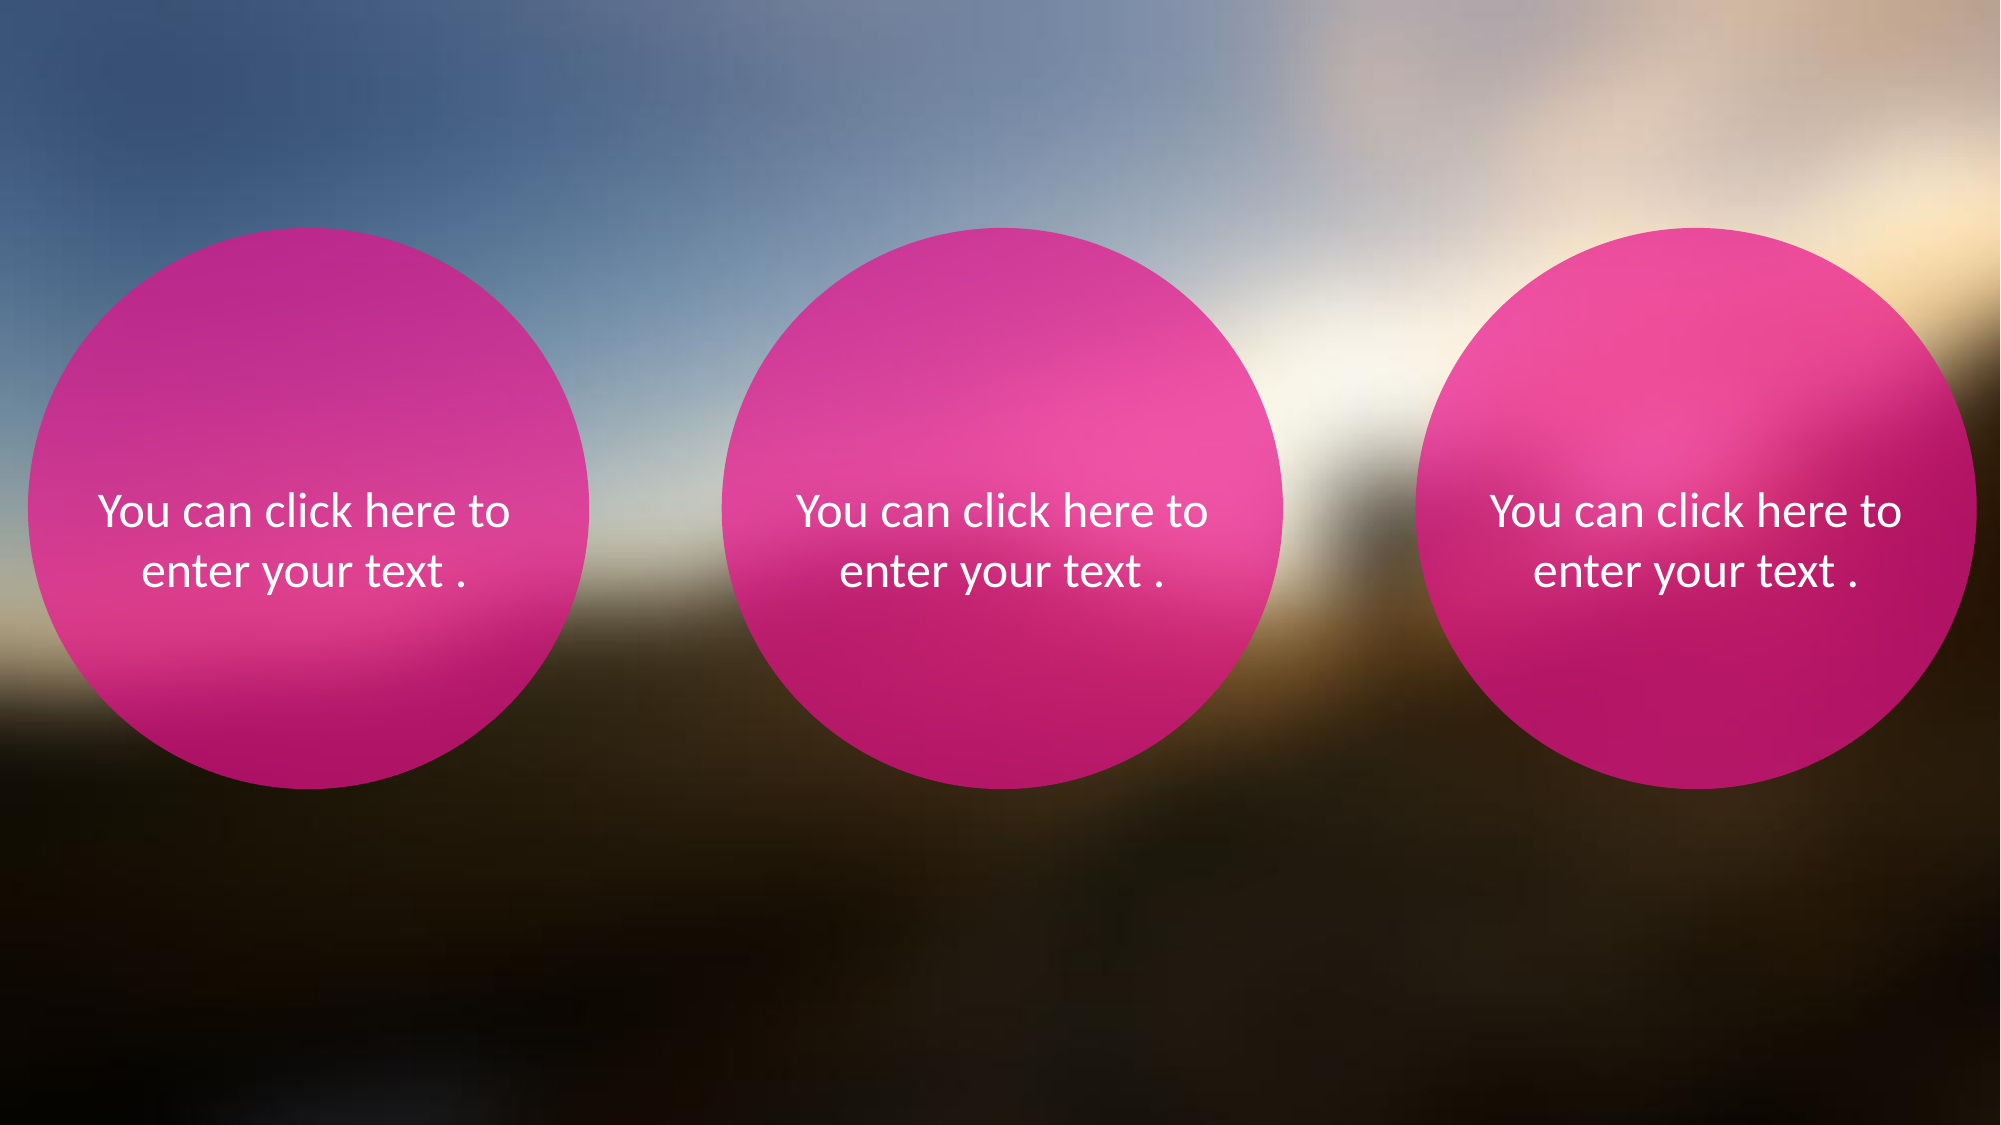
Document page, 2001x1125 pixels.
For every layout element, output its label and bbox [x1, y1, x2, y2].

text_box [27, 227, 590, 790]
picture [0, 0, 2001, 1125]
text_box [721, 227, 1283, 790]
text_box [1415, 227, 1977, 790]
